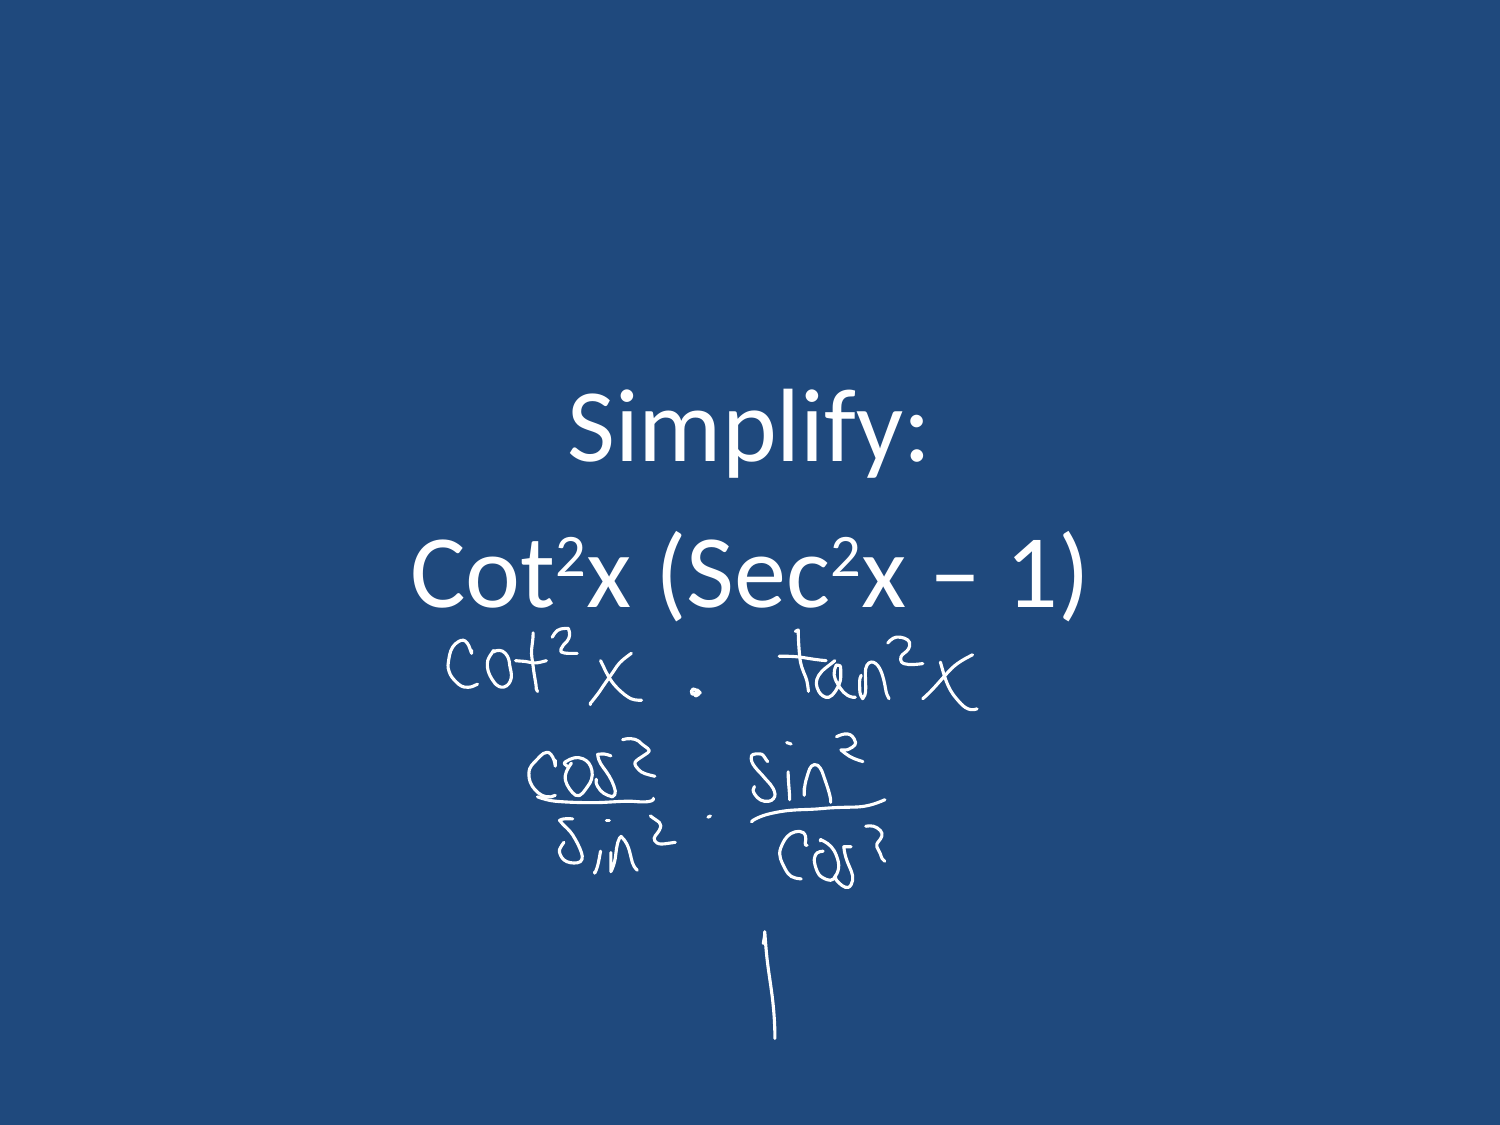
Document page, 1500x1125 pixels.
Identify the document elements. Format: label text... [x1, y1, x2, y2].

subtitle Simplify: Cot2x (Sec2x – 1) [225, 350, 1275, 638]
